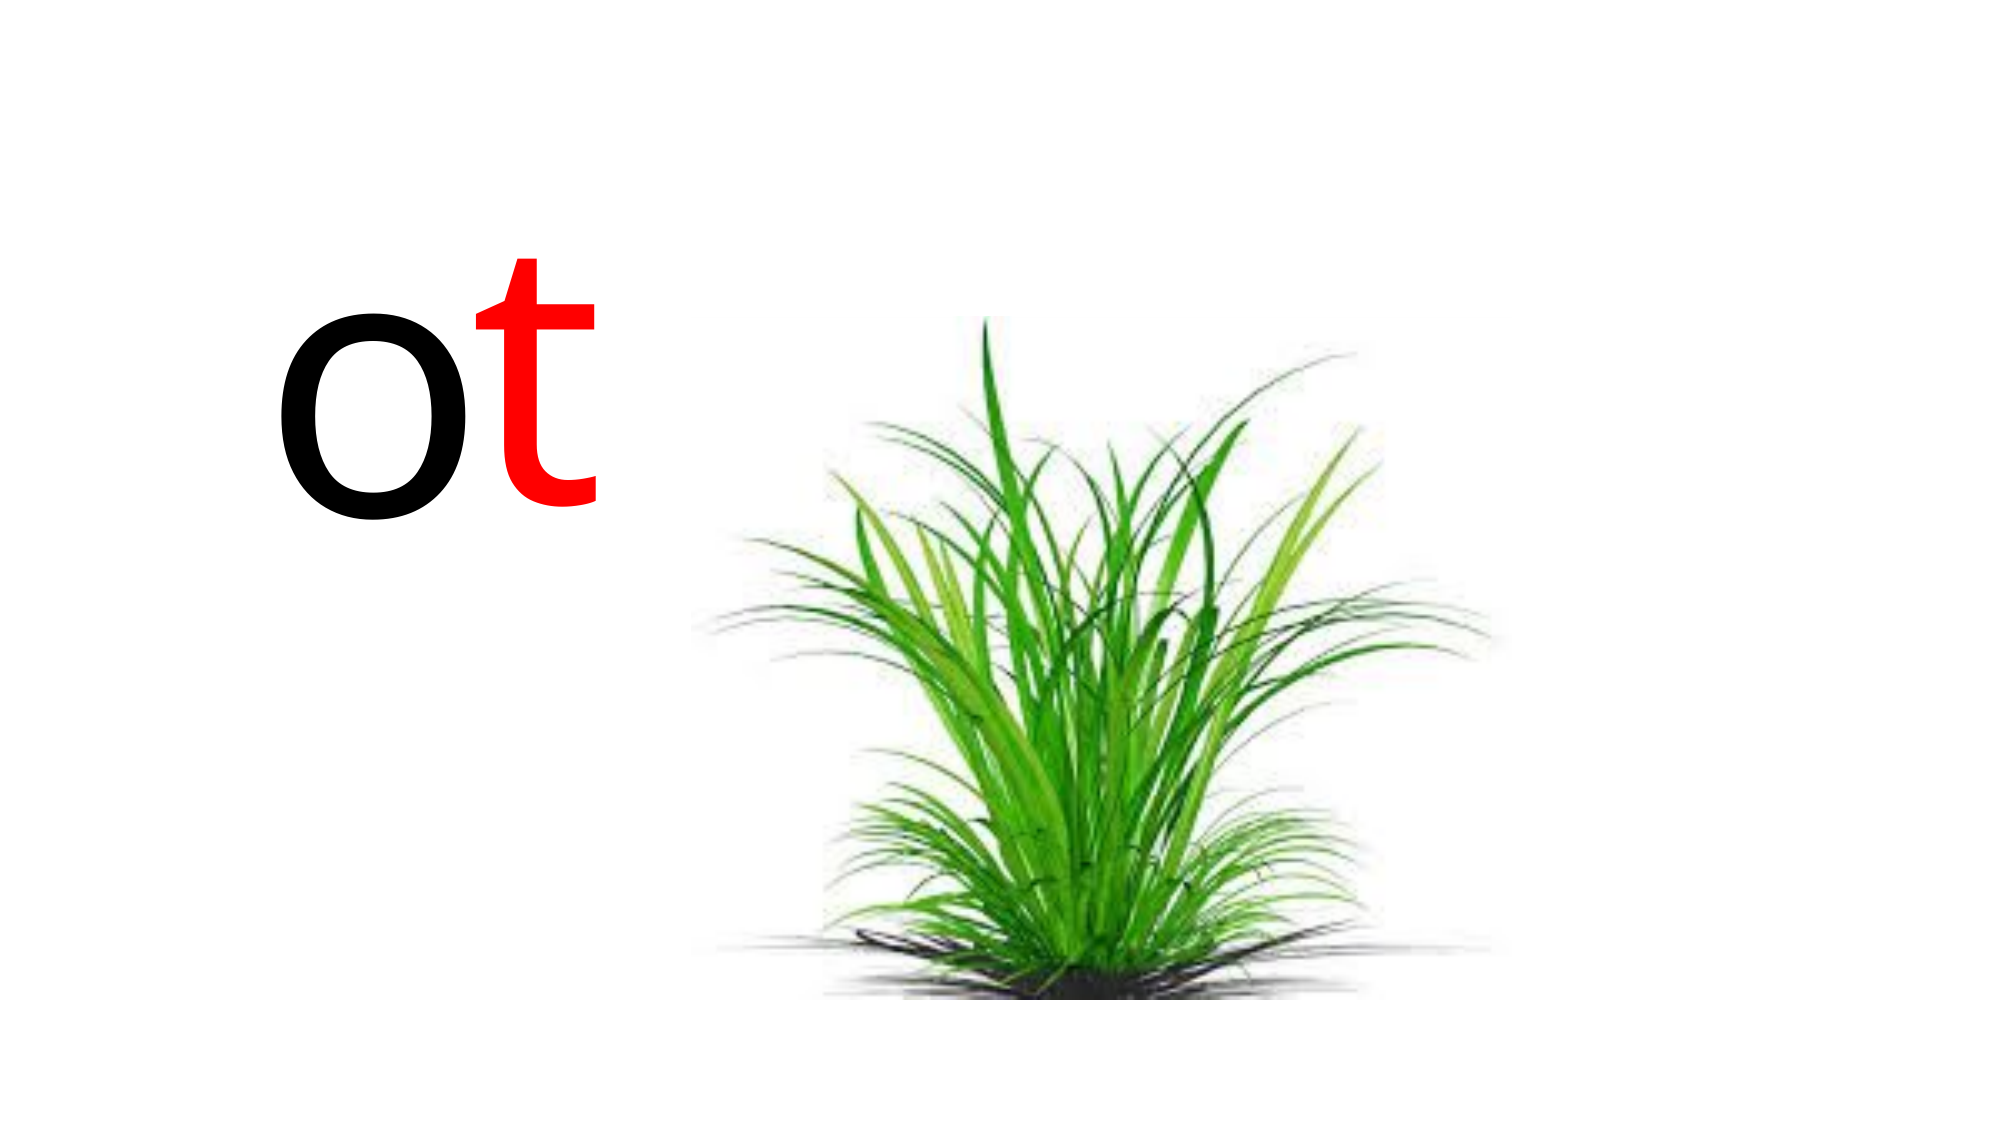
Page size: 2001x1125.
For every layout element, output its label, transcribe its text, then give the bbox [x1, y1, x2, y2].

picture [691, 316, 1512, 1001]
text_box t [455, 176, 757, 593]
list o [246, 188, 548, 605]
